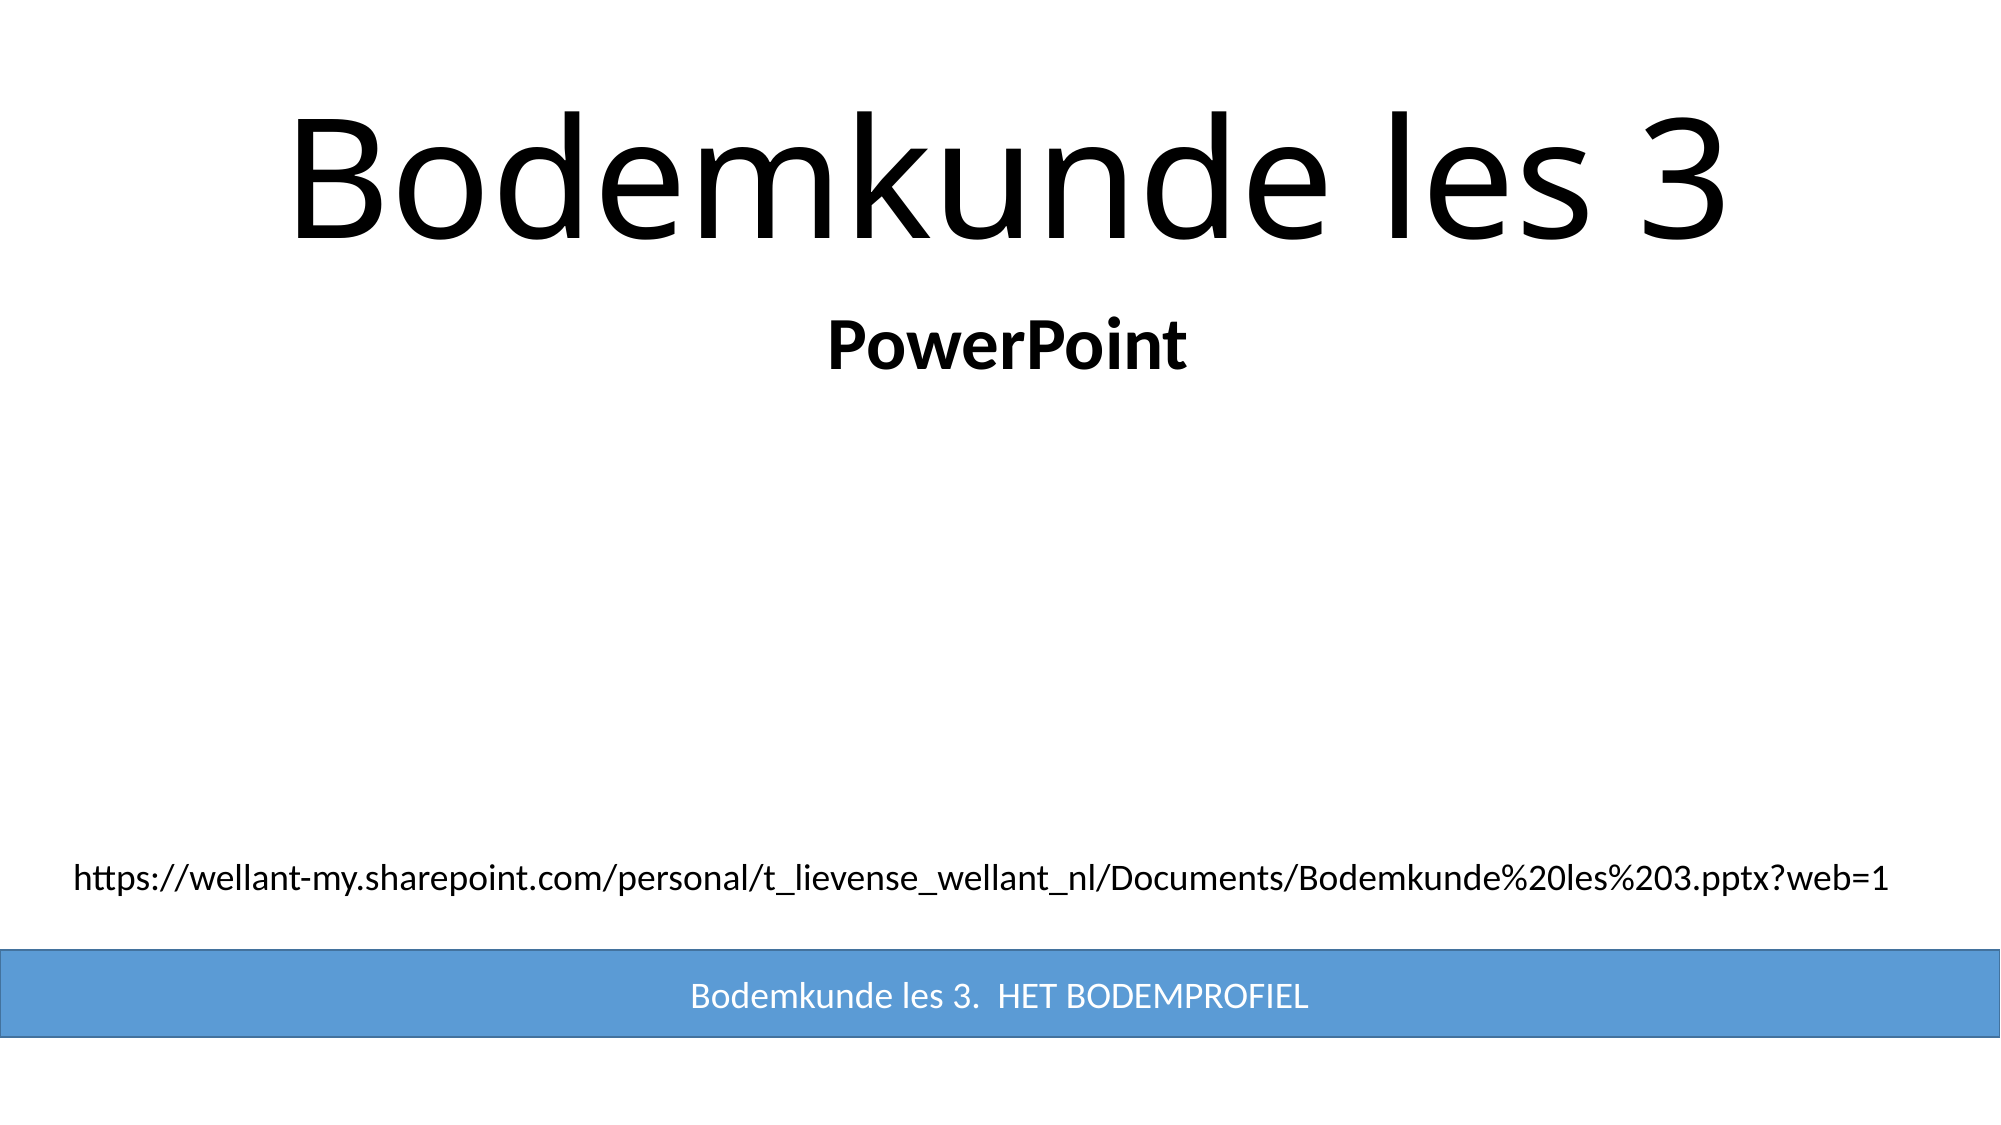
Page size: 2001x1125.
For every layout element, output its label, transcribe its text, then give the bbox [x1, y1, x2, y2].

title Bodemkunde les 3 [258, 0, 1759, 282]
text_box https://wellant-my.sharepoint.com/personal/t_lievense_wellant_nl/Documents/Bodemkunde%20les%203.pptx?web=1 [58, 845, 1959, 905]
text_box Bodemkunde les 3. HET BODEMPROFIEL [0, 949, 2000, 1038]
subtitle PowerPoint [258, 297, 1759, 569]
